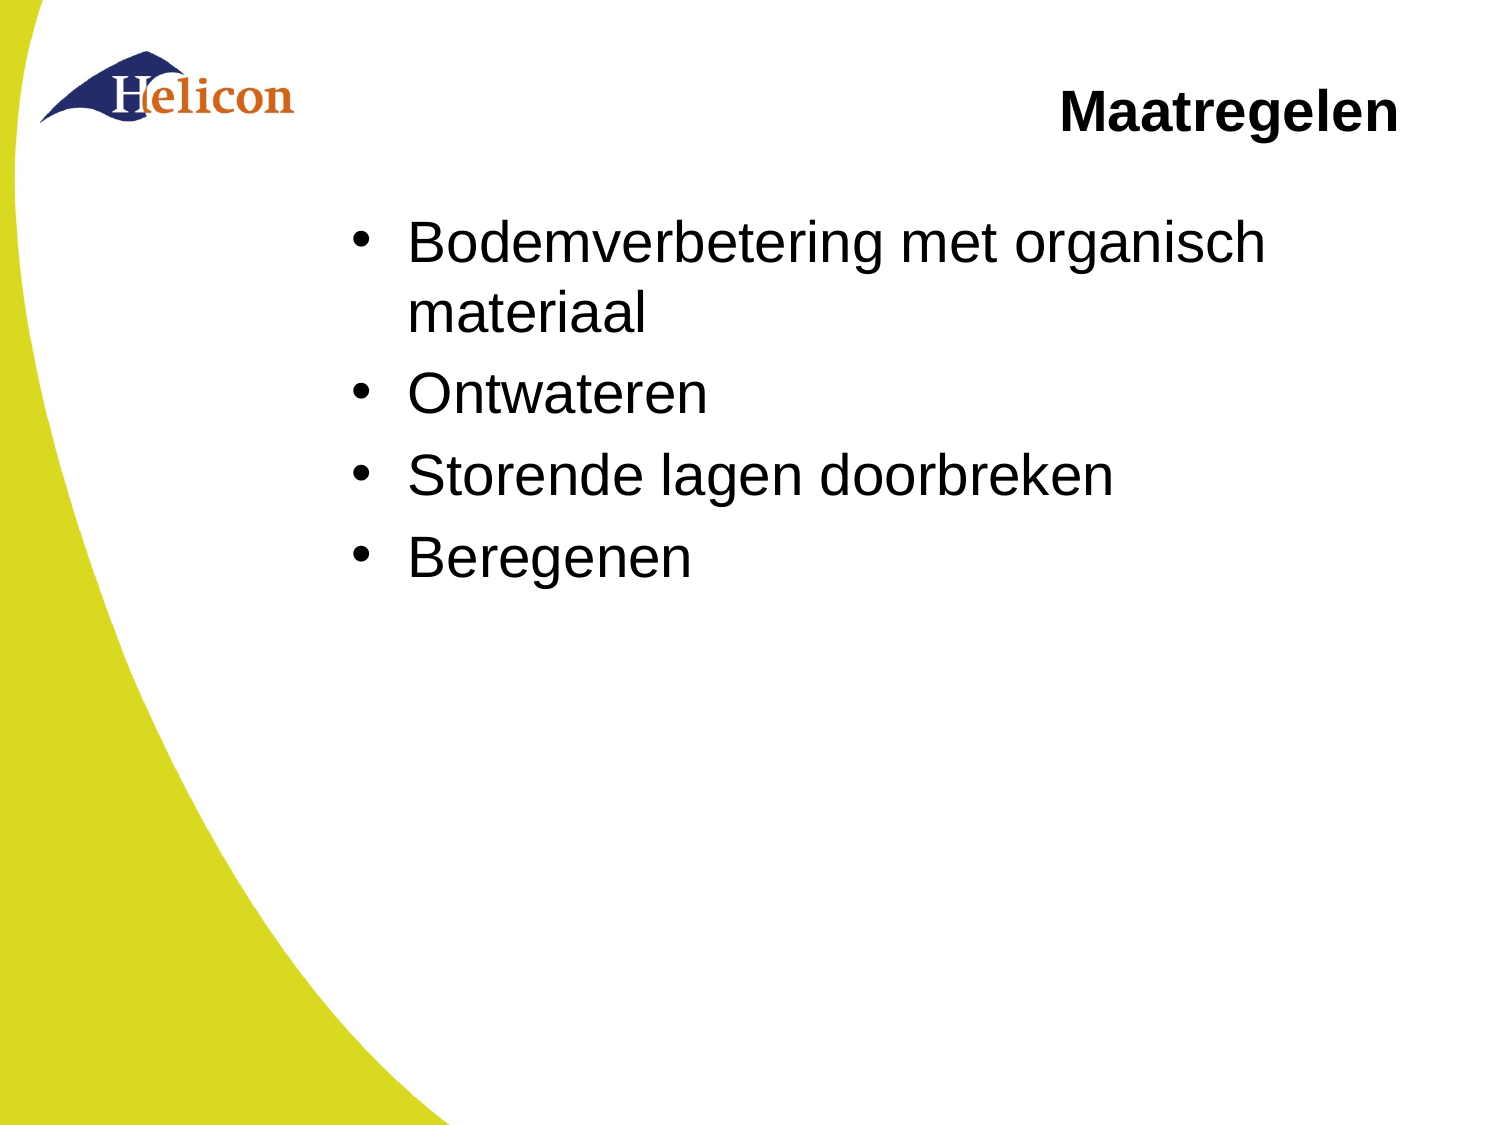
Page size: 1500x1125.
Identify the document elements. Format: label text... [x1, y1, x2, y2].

list Bodemverbetering met organisch materiaal Ontwateren Storende lagen doorbreken Beregenen [336, 196, 1425, 1005]
picture [0, 0, 1500, 1125]
title Maatregelen [324, 54, 1415, 161]
